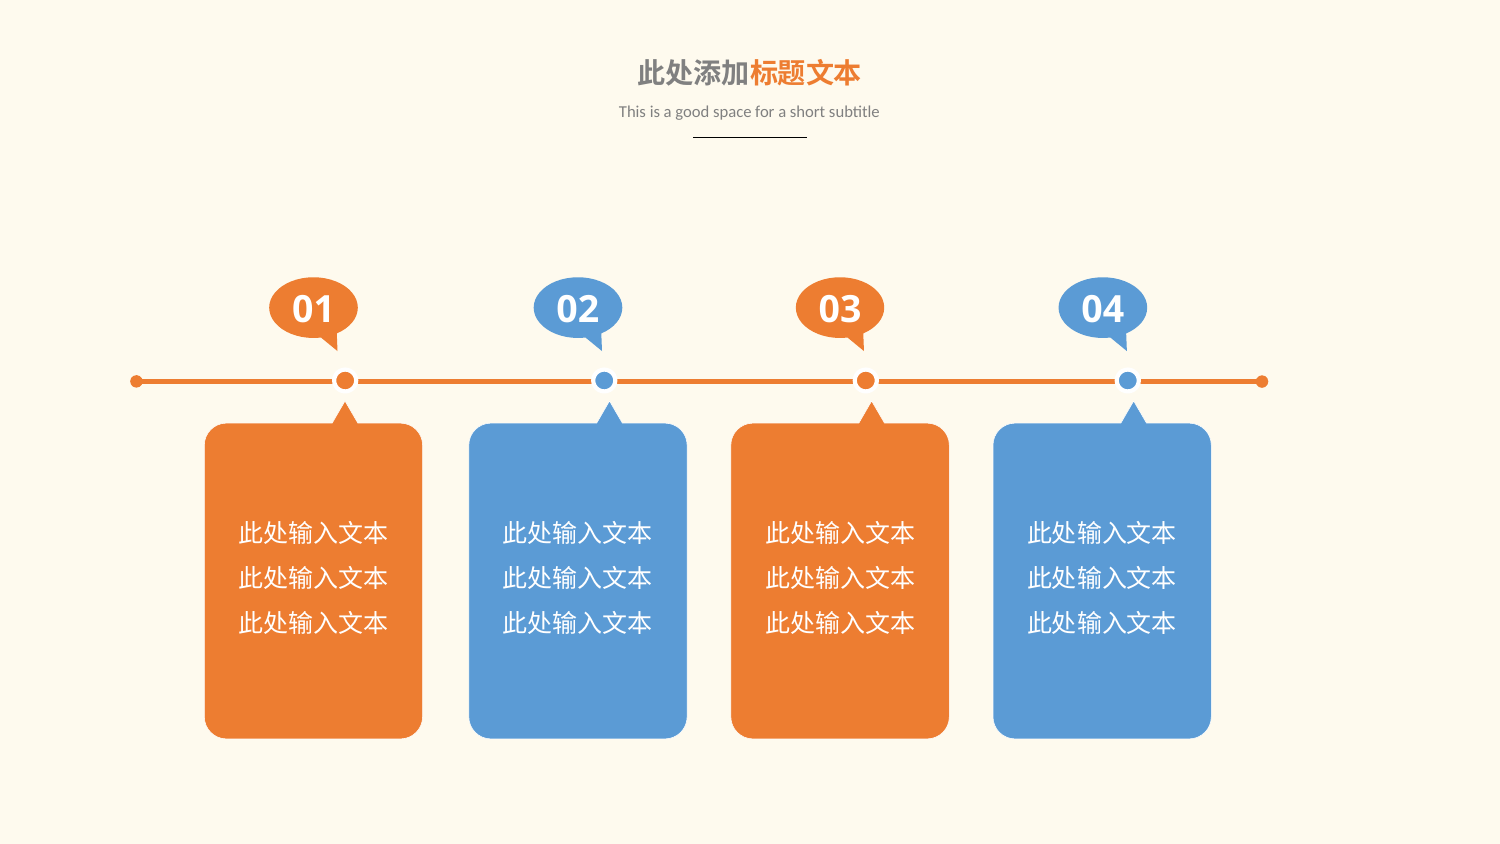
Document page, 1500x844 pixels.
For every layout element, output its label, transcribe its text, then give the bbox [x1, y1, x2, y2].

text_box [1212, 375, 1269, 388]
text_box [730, 277, 950, 739]
text_box 此处添加标题文本 [623, 47, 877, 93]
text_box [992, 277, 1212, 739]
text_box [130, 375, 204, 388]
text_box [468, 277, 688, 739]
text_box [204, 277, 423, 739]
text_box This is a good space for a short subtitle [603, 93, 895, 128]
